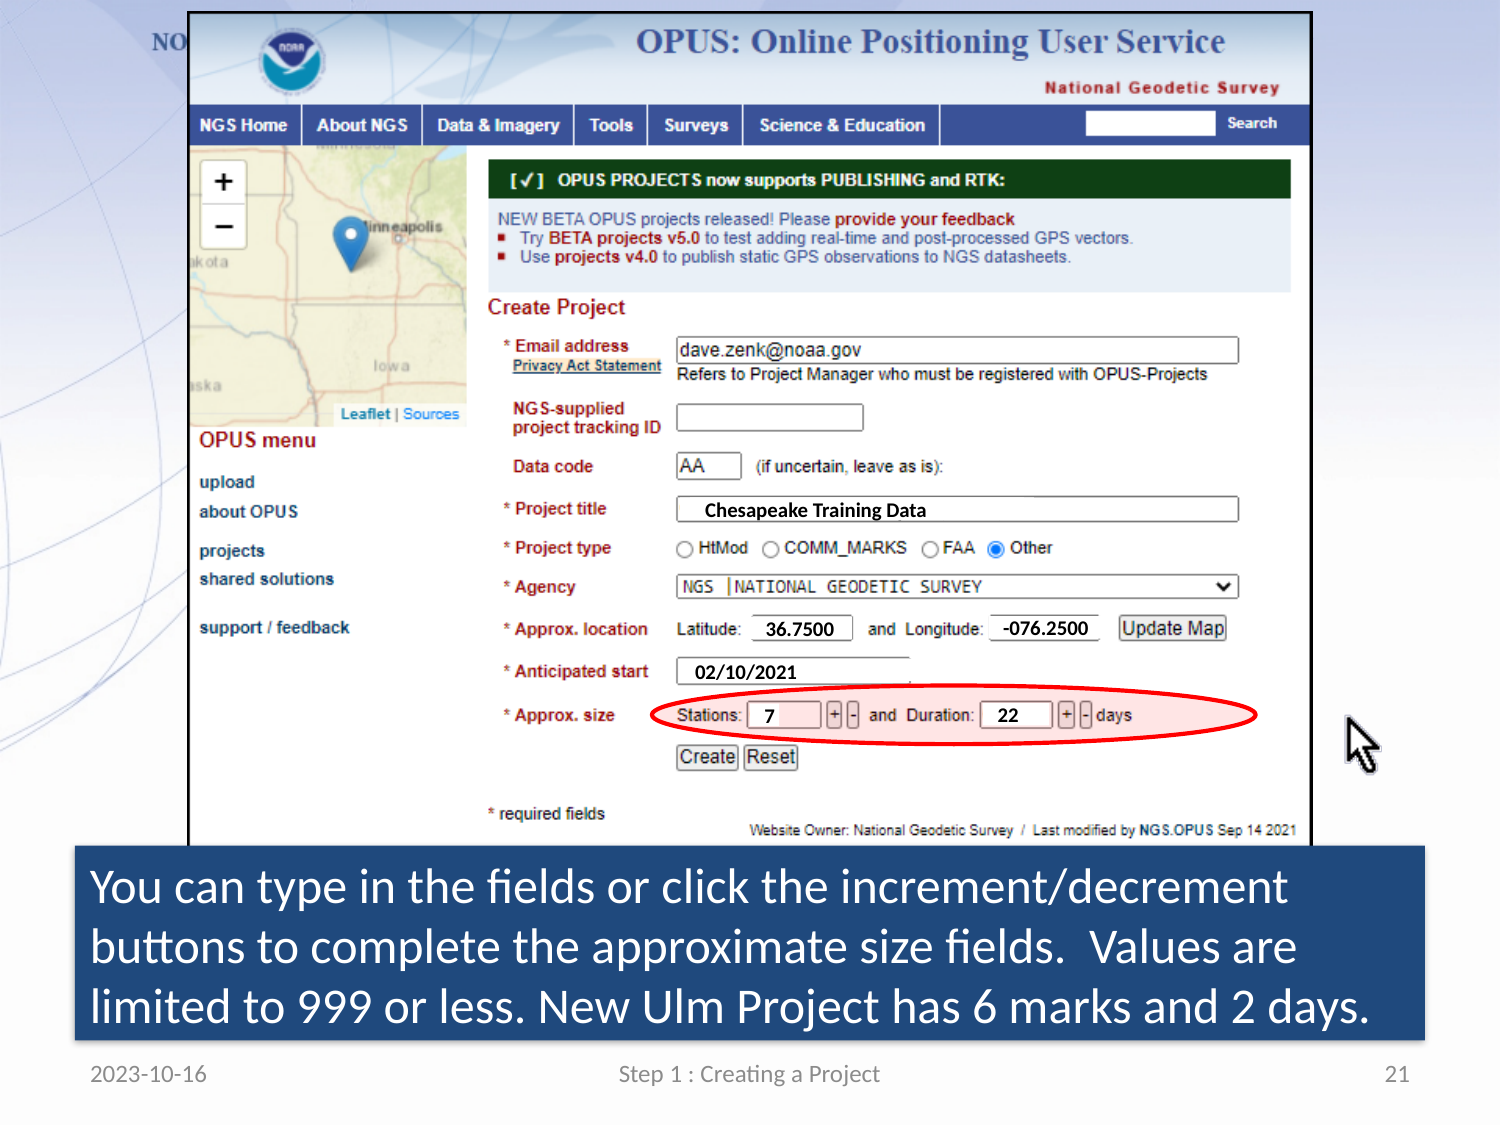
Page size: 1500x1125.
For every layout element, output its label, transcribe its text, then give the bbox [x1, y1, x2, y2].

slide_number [75, 1047, 425, 1103]
slide_number 21 [1074, 1047, 1425, 1103]
footer Step 1 : Creating a Project [512, 1048, 988, 1103]
picture [0, 0, 1500, 1125]
text_box You can type in the fields or click the increment/decrement buttons to complete the approximate size fields. Values are limited to 999 or less. New Ulm Project has 6 marks and 2 days. [74, 845, 1425, 1041]
